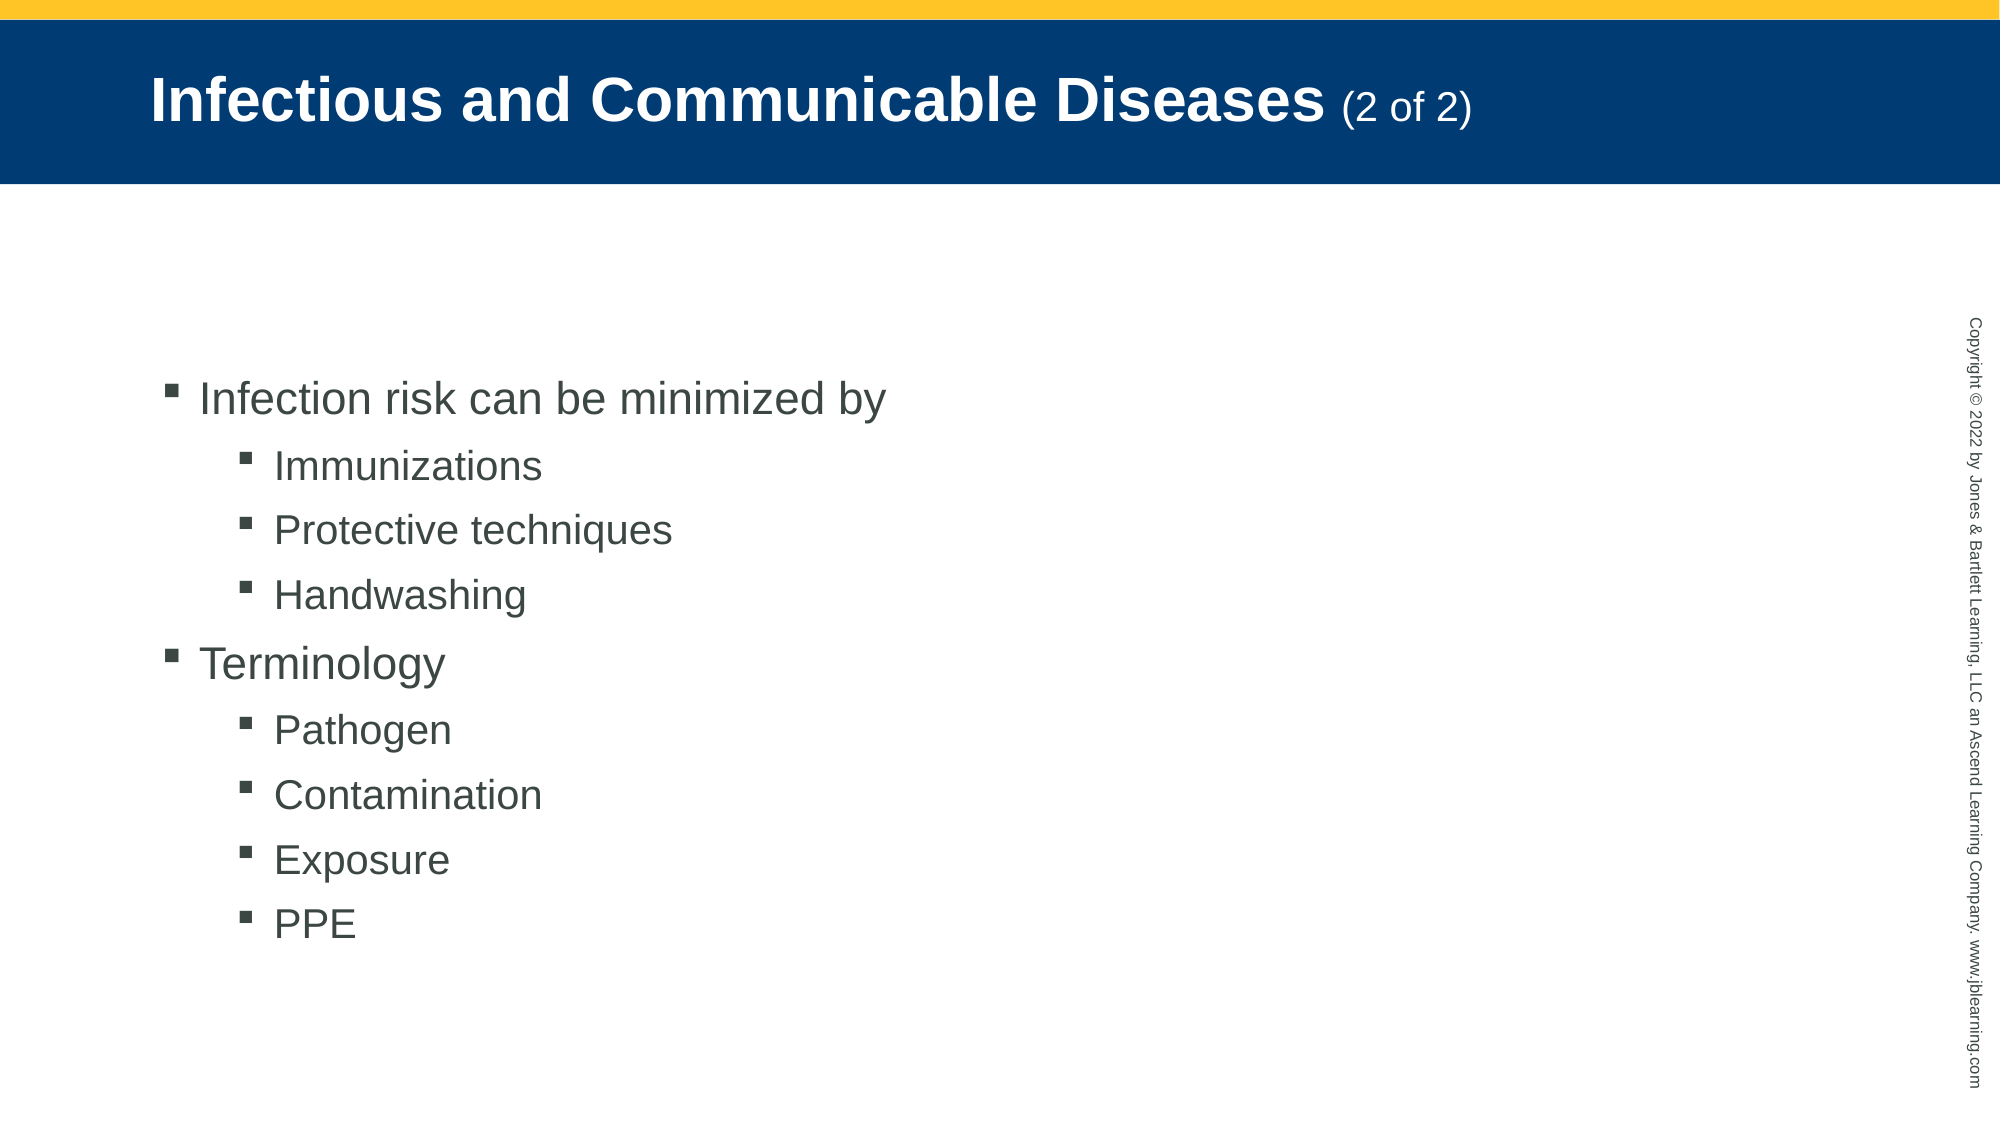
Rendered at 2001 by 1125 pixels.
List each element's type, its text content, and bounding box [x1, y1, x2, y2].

title Infectious and Communicable Diseases (2 of 2) [0, 19, 2000, 185]
list Infection risk can be minimized by Immunizations Protective techniques Handwashing Terminology Pathogen Contamination Exposure PPE [146, 361, 1859, 1016]
